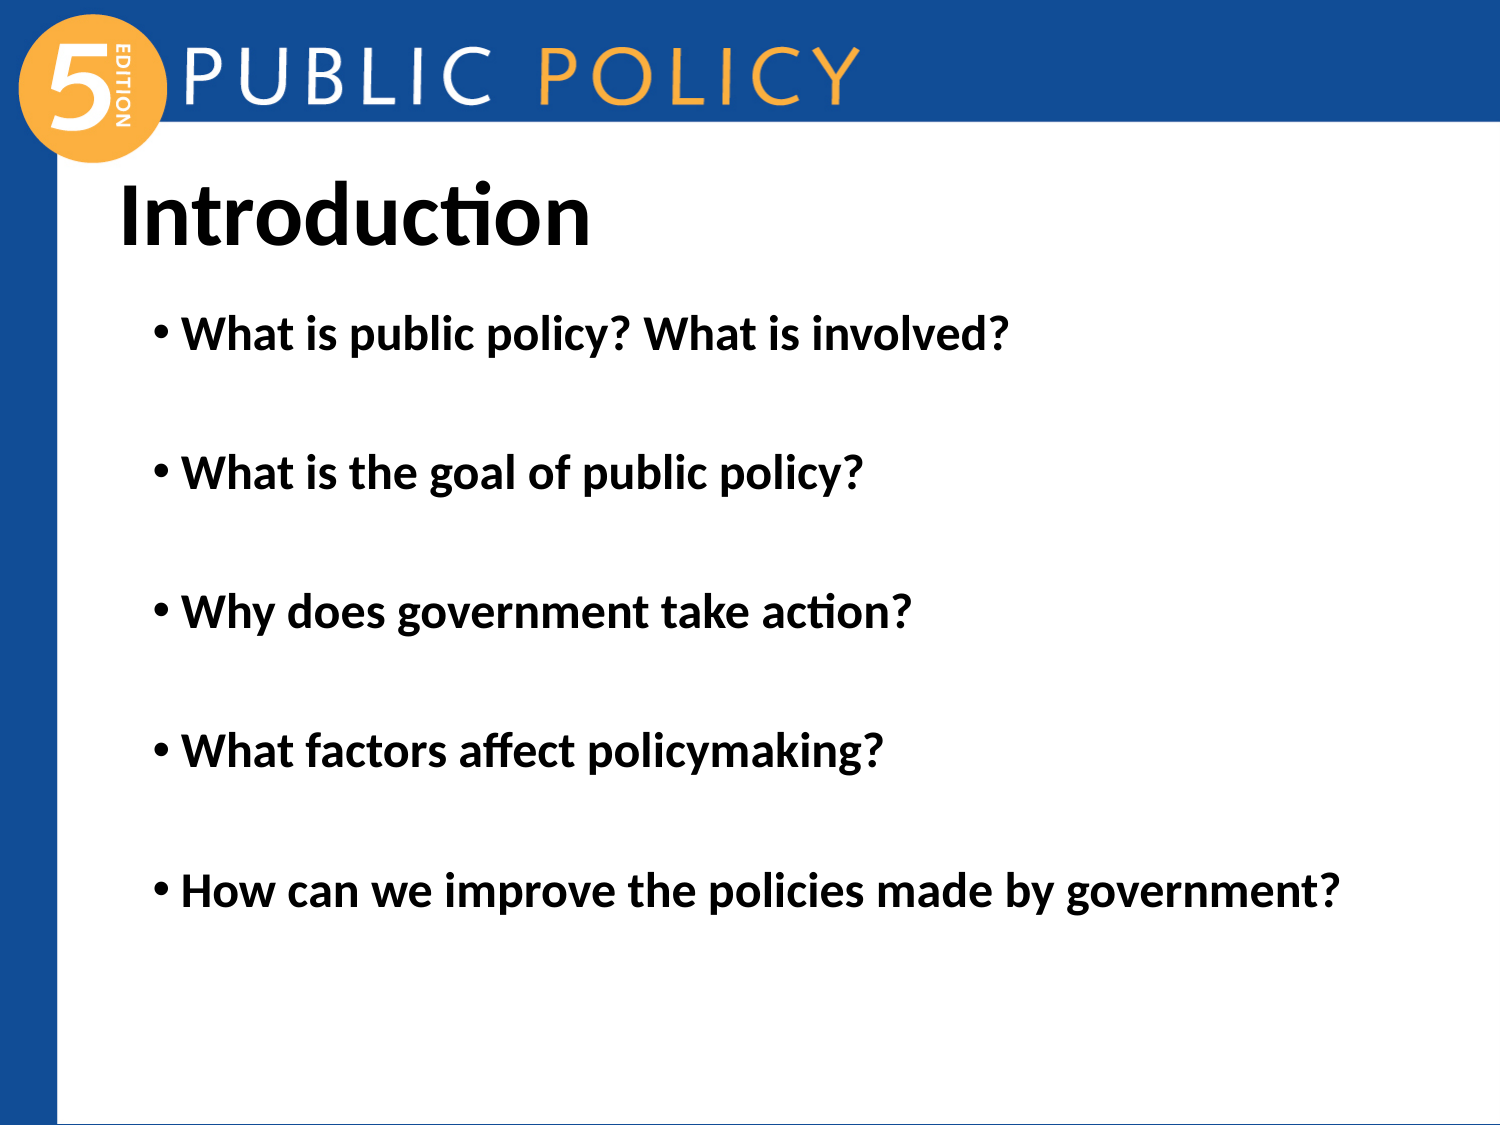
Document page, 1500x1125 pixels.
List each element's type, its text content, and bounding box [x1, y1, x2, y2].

title Introduction [103, 107, 1397, 325]
list What is public policy? What is involved? What is the goal of public policy? Why does government take action? What factors affect policymaking? How can we improve the policies made by government? [137, 299, 1397, 1014]
picture [0, 0, 1500, 1125]
